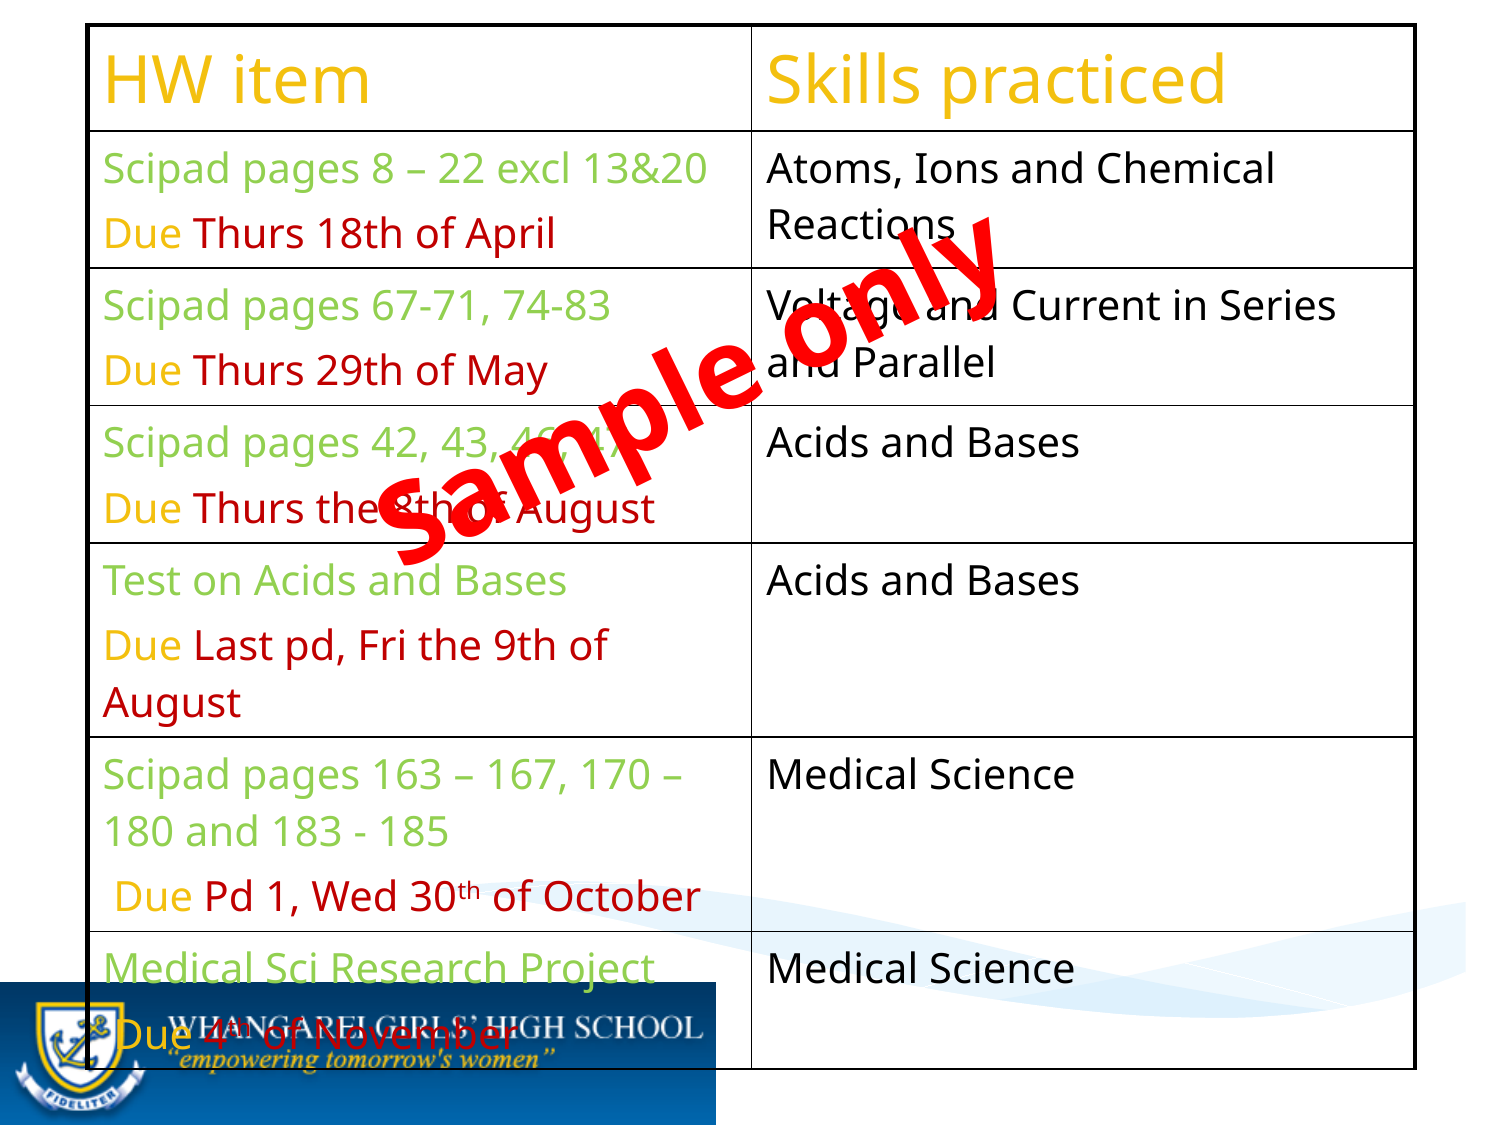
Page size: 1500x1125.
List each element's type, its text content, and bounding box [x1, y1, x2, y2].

table_cell Scipad pages 67-71, 74-83 Due Thurs 29th of May [90, 269, 745, 405]
table_cell Voltage and Current in Series and Parallel [813, 269, 1413, 405]
table_cell Scipad pages 42, 43, 46, 47 Due Thurs the 8th of August [533, 435, 751, 542]
table_cell Scipad pages 8 – 22 excl 13&20 Due Thurs 18th of April [90, 132, 751, 267]
table_cell Scipad pages 163 – 167, 170 – 180 and 183 - 185 Due Pd 1, Wed 30th of October [90, 738, 751, 931]
picture [0, 982, 716, 1125]
text_box Sample only [335, 156, 1043, 606]
table_cell Atoms, Ions and Chemical Reactions [752, 132, 1413, 267]
table_cell Scipad pages 42, 43, 46, 47 Due Thurs the 8th of August [90, 406, 465, 542]
table_cell Acids and Bases [752, 406, 1413, 542]
table_header HW item [90, 27, 751, 130]
table_cell Medical Science [752, 738, 1413, 931]
table_cell Medical Sci Research Project Due 4th of November [90, 932, 751, 1068]
table_cell Acids and Bases [752, 544, 1413, 736]
table_header Skills practiced [752, 27, 1413, 130]
table_cell Medical Science [752, 932, 1413, 1068]
table_cell Test on Acids and Bases Due Last pd, Fri the 9th of August [90, 544, 751, 736]
